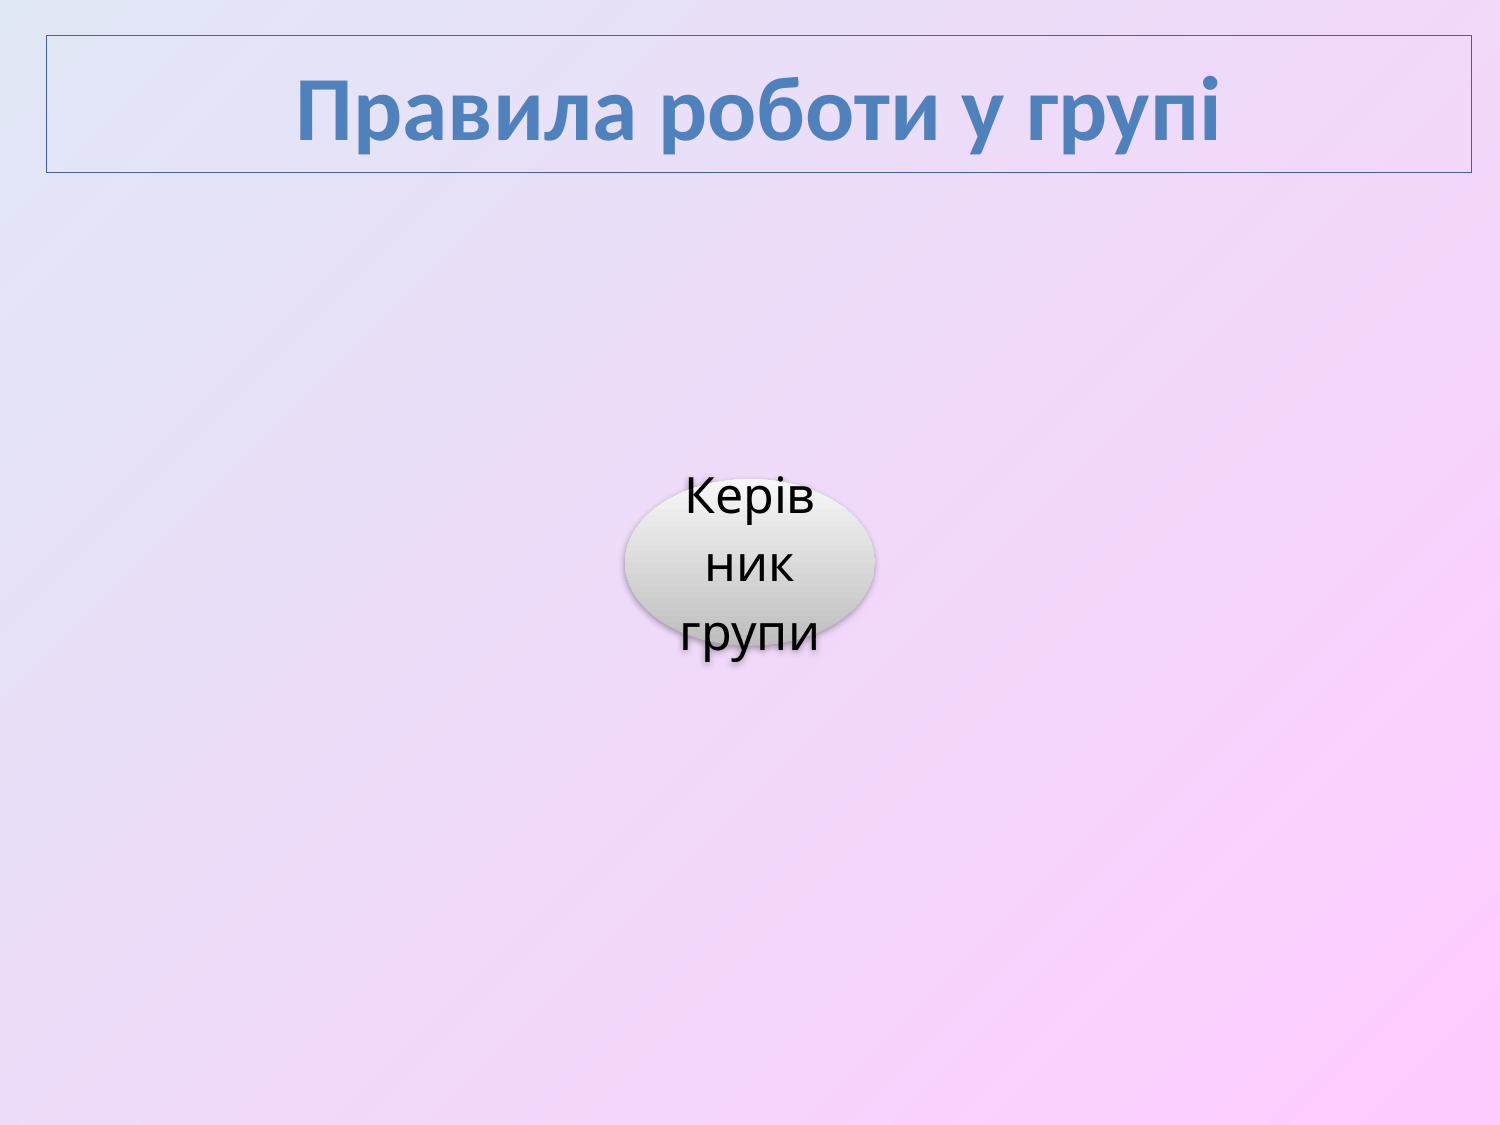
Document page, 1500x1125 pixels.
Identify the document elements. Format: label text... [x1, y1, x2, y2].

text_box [249, 228, 1251, 897]
title Правила роботи у групі [46, 35, 1472, 173]
